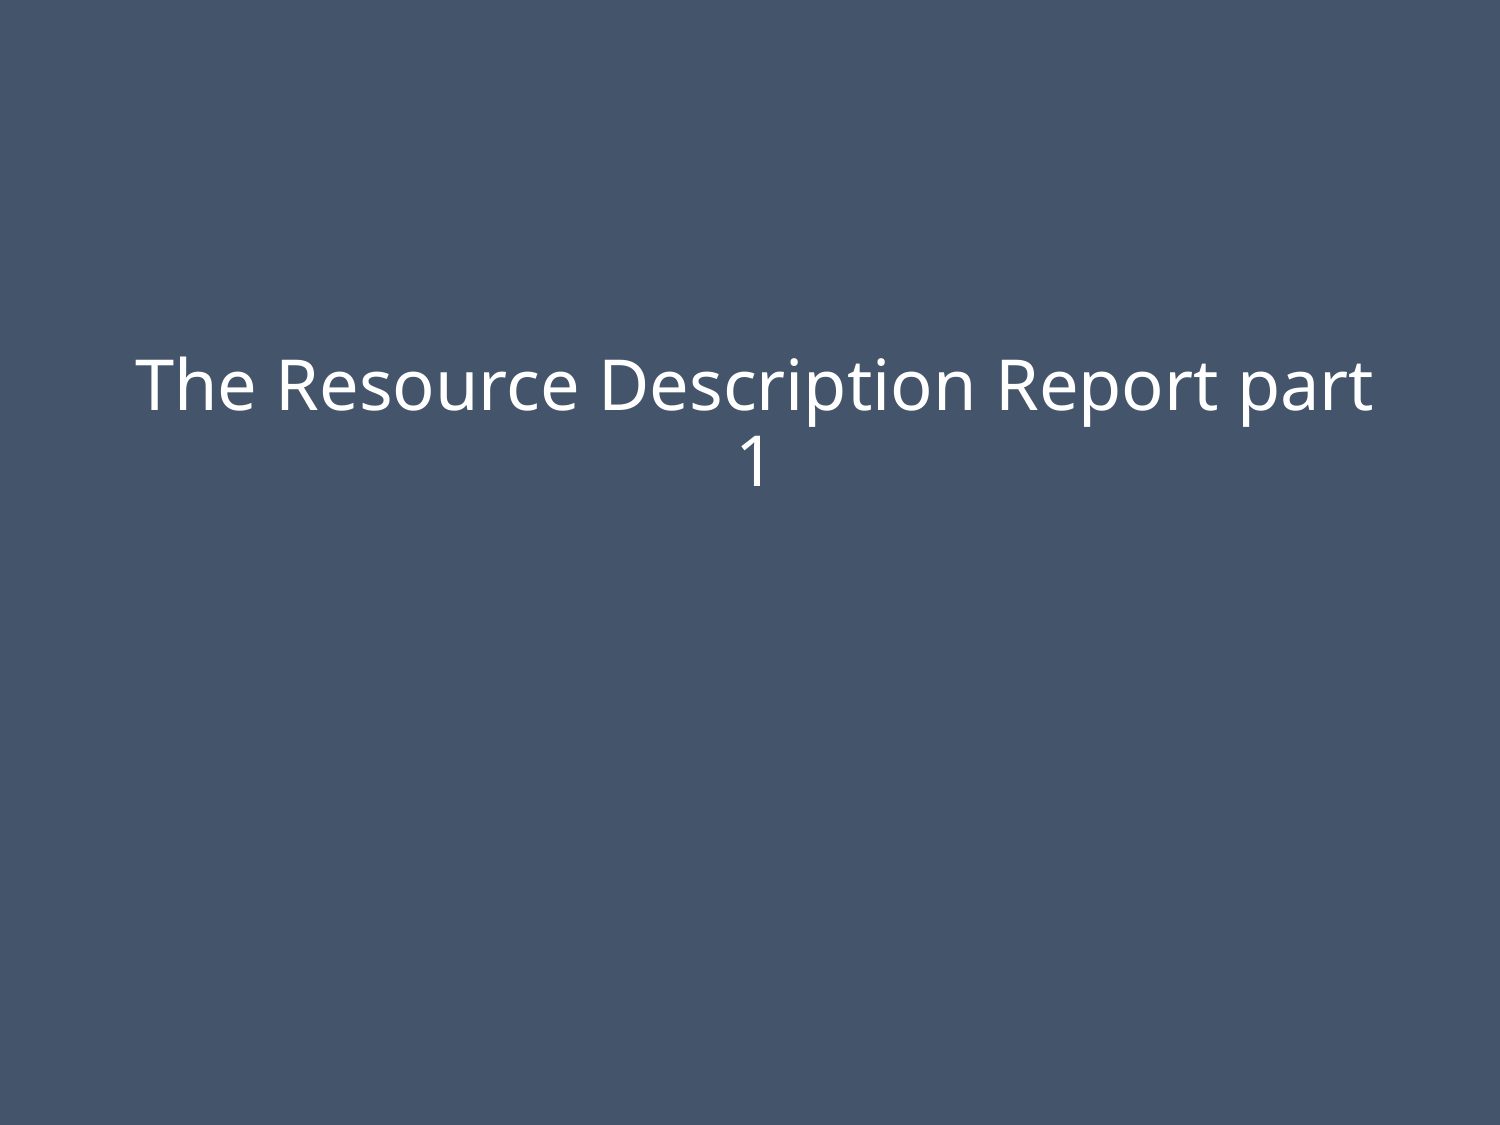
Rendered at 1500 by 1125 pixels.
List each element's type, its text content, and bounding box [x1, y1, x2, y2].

title The Resource Description Report part 1 [105, 310, 1406, 626]
